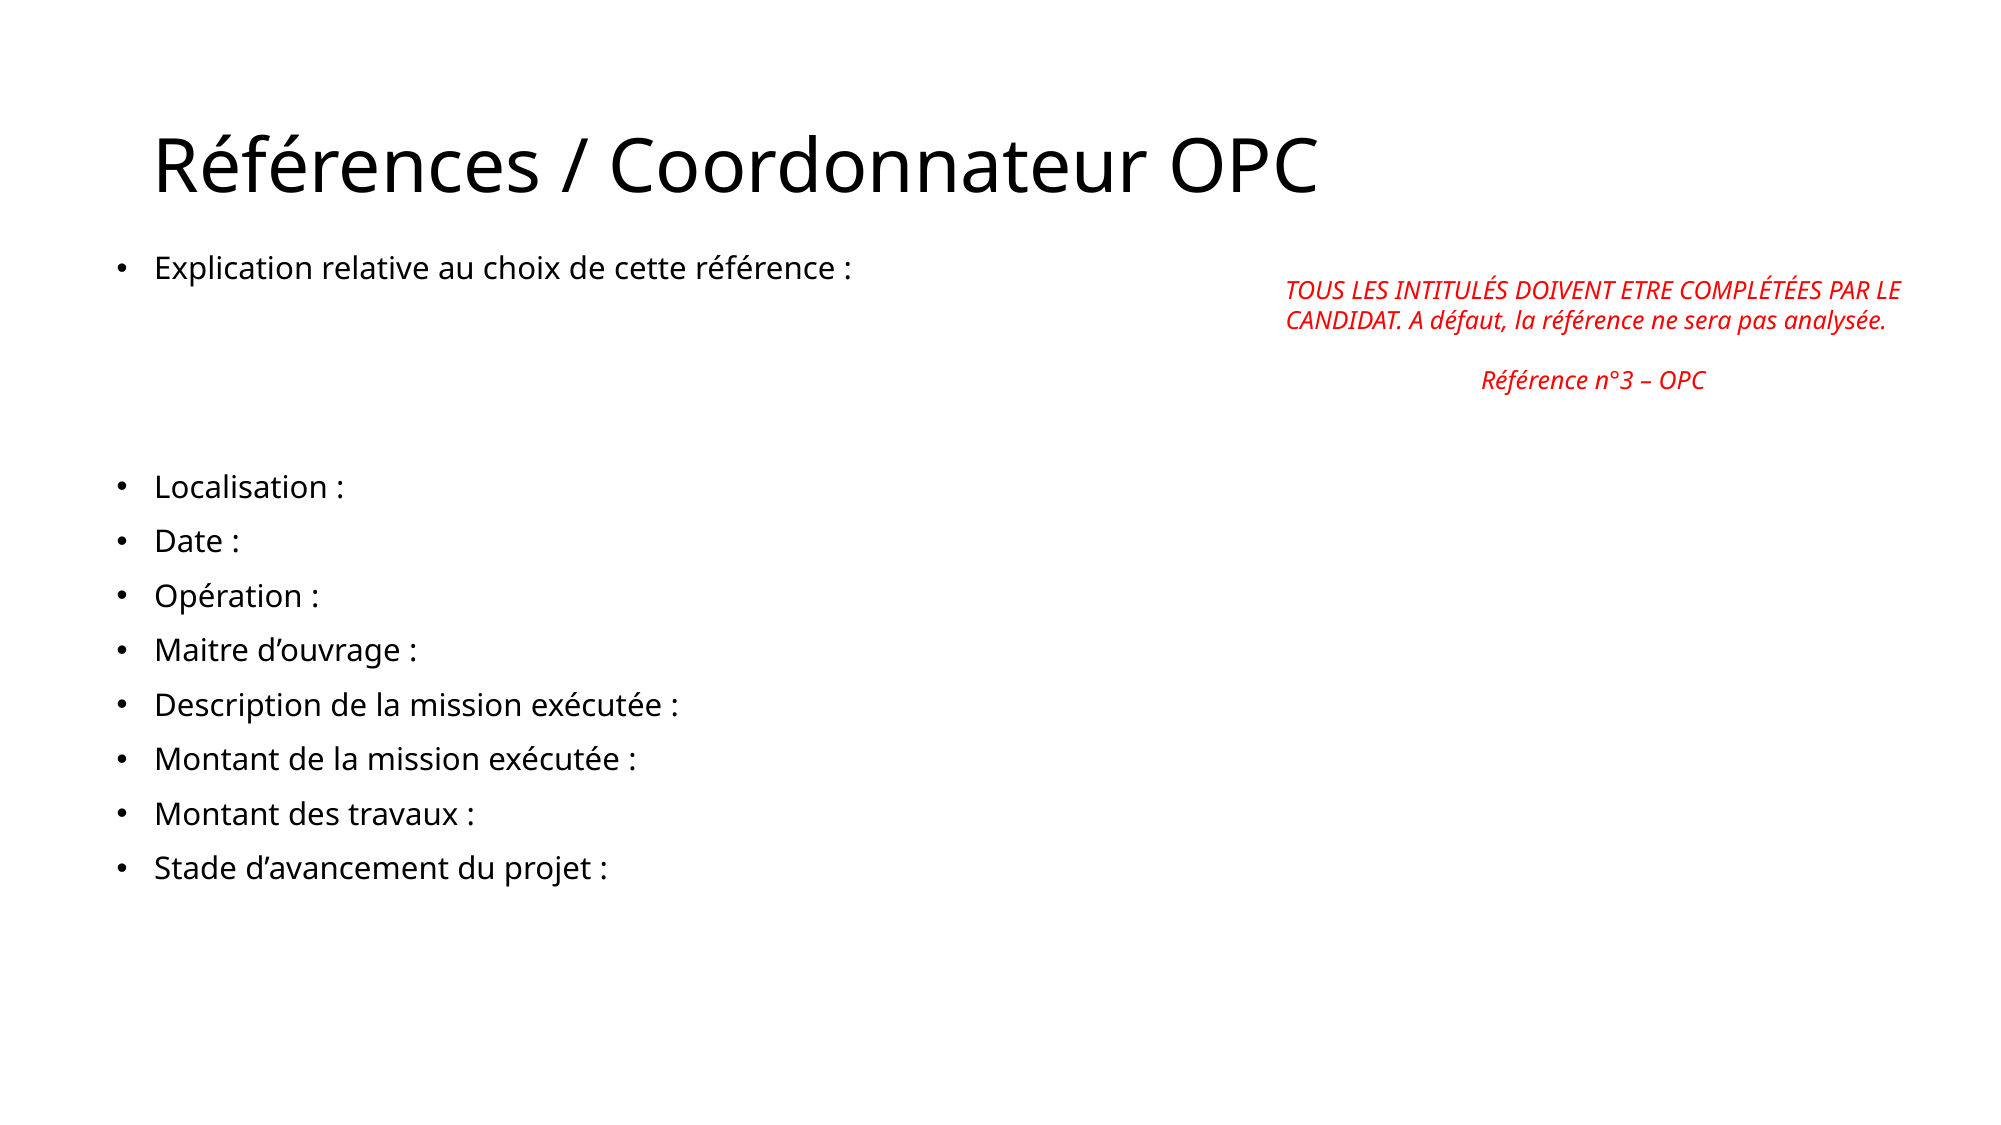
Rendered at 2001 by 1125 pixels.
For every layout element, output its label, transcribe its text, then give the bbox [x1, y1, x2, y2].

list Explication relative au choix de cette référence : Localisation : Date : Opération : Maitre d’ouvrage : Description de la mission exécutée : Montant de la mission exécutée : Montant des travaux : Stade d’avancement du projet : [101, 245, 1827, 972]
text_box TOUS LES INTITULÉS DOIVENT ETRE COMPLÉTÉES PAR LE CANDIDAT. A défaut, la référence ne sera pas analysée. Référence n°3 – OPC [1210, 267, 1977, 432]
title Références / Coordonnateur OPC [137, 59, 1863, 267]
